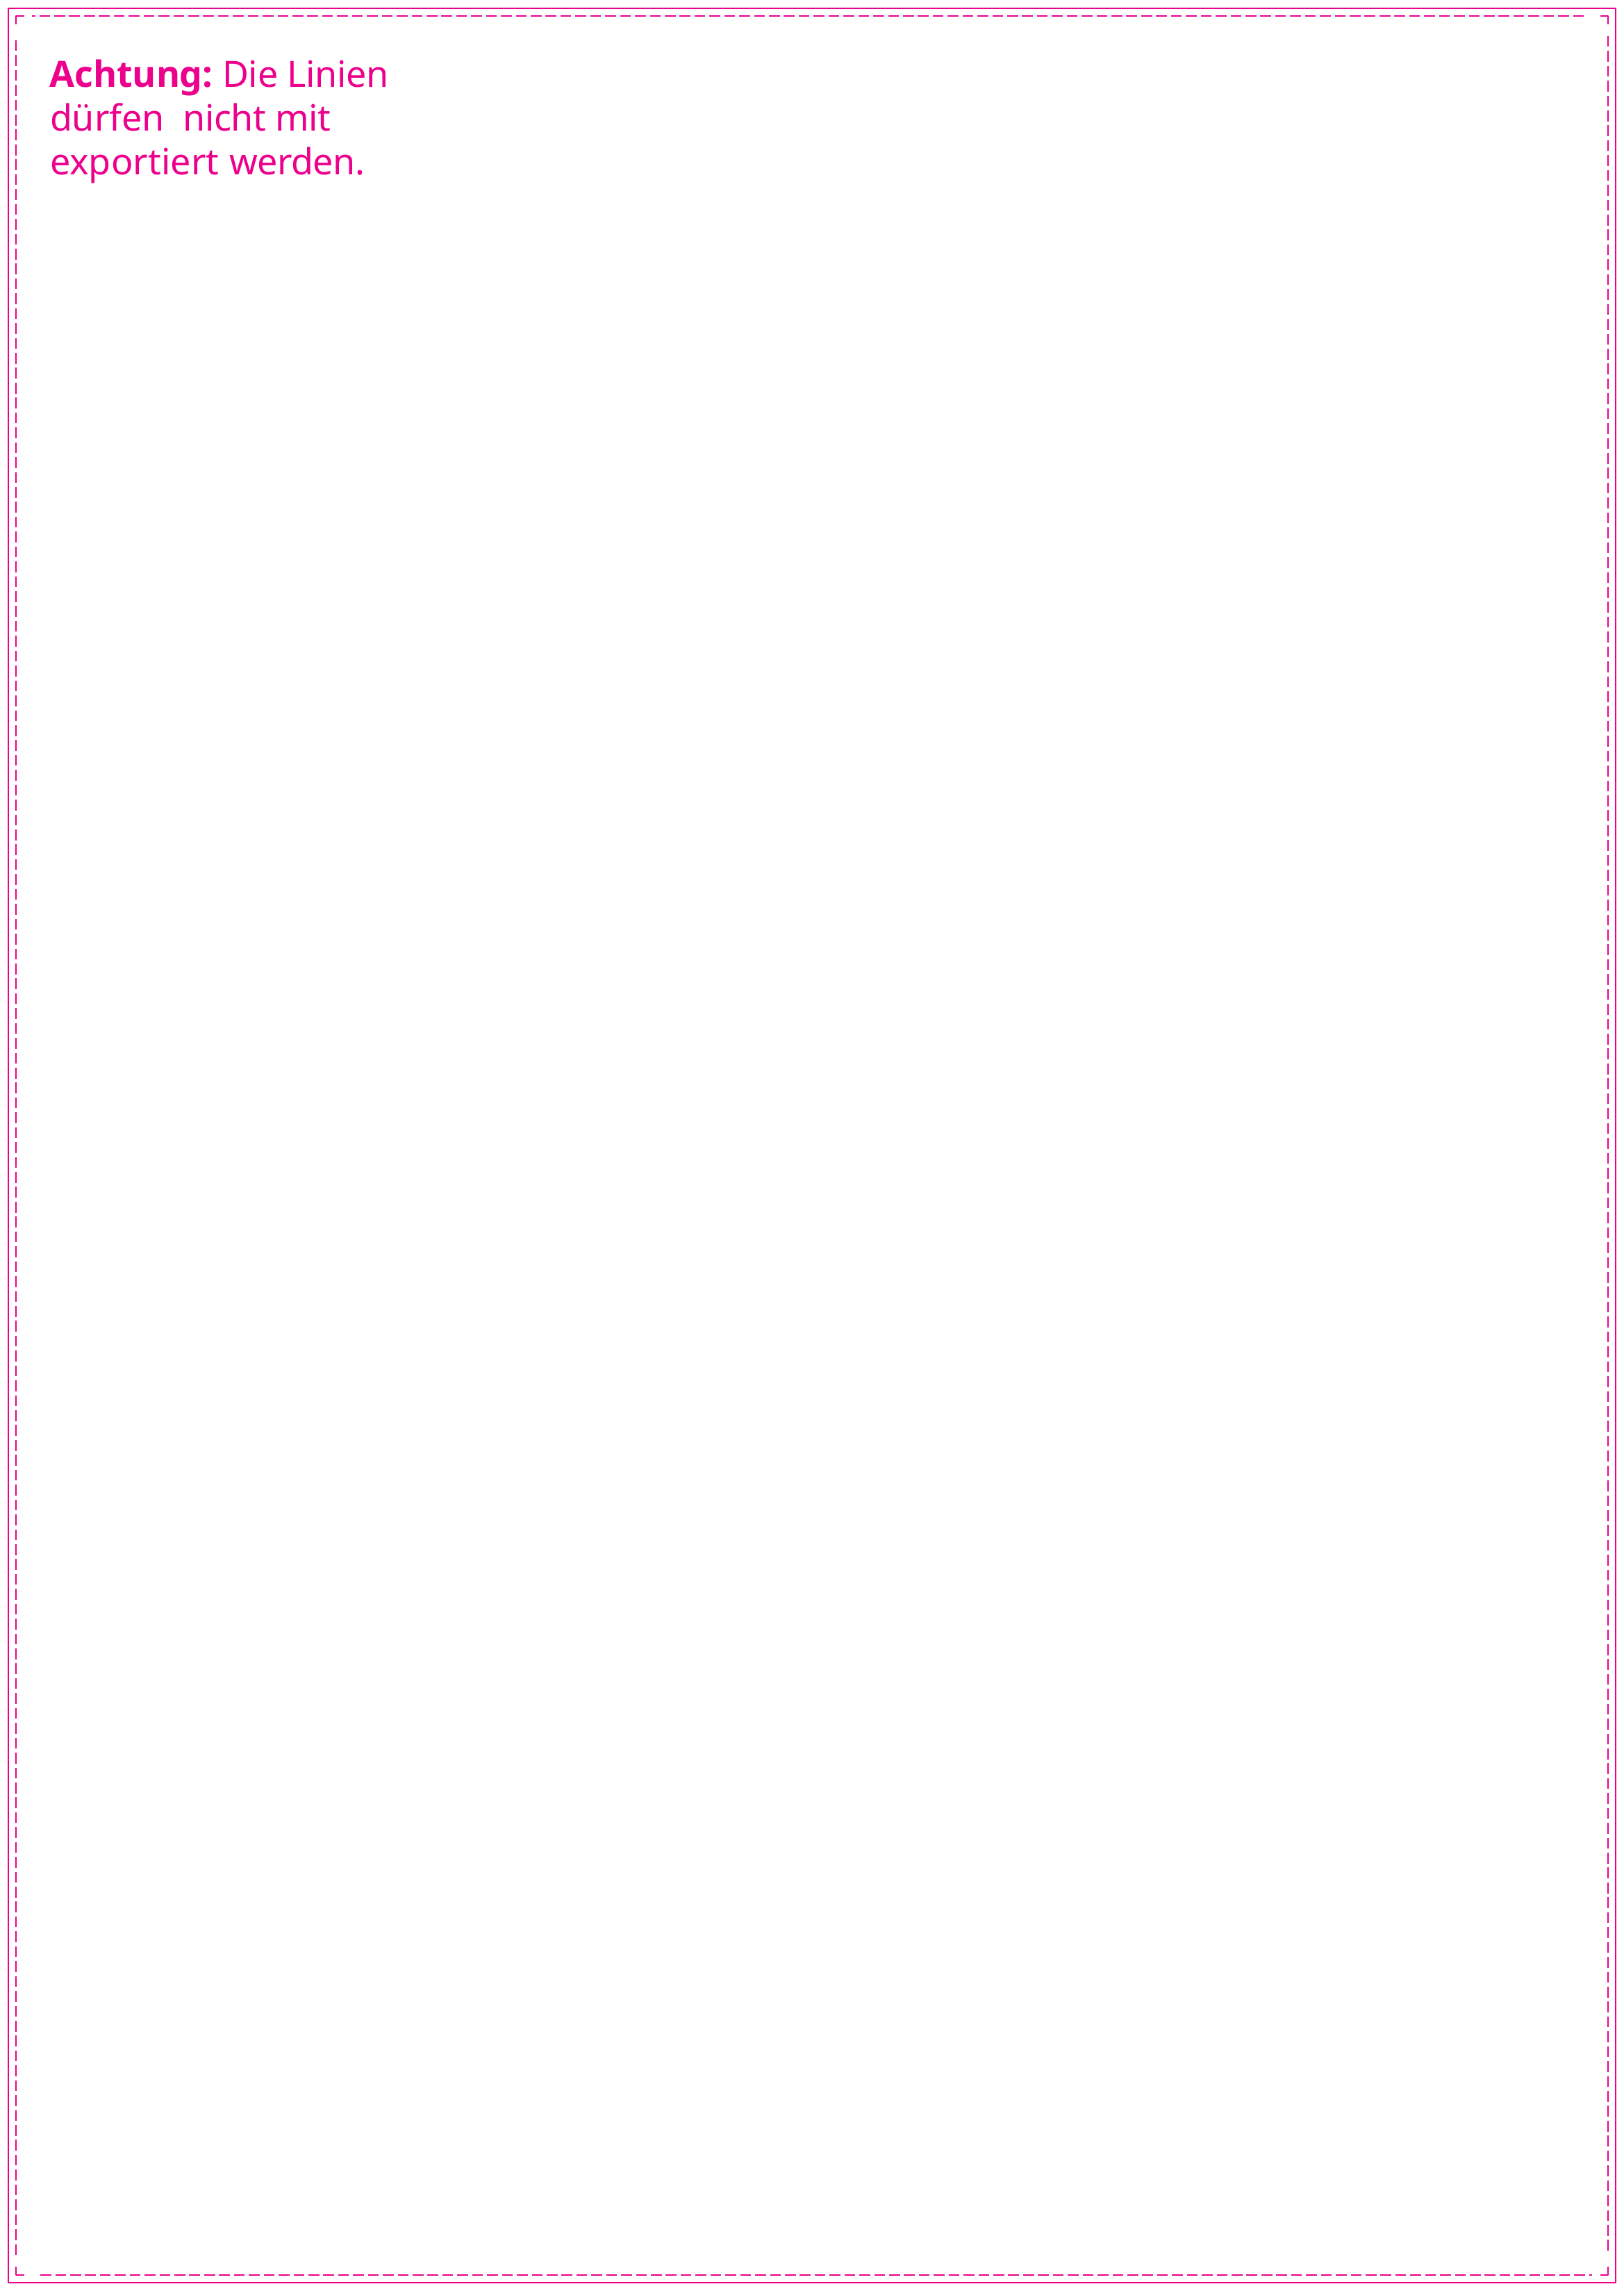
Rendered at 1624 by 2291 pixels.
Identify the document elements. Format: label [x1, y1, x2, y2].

text_box [7, 7, 1617, 2284]
